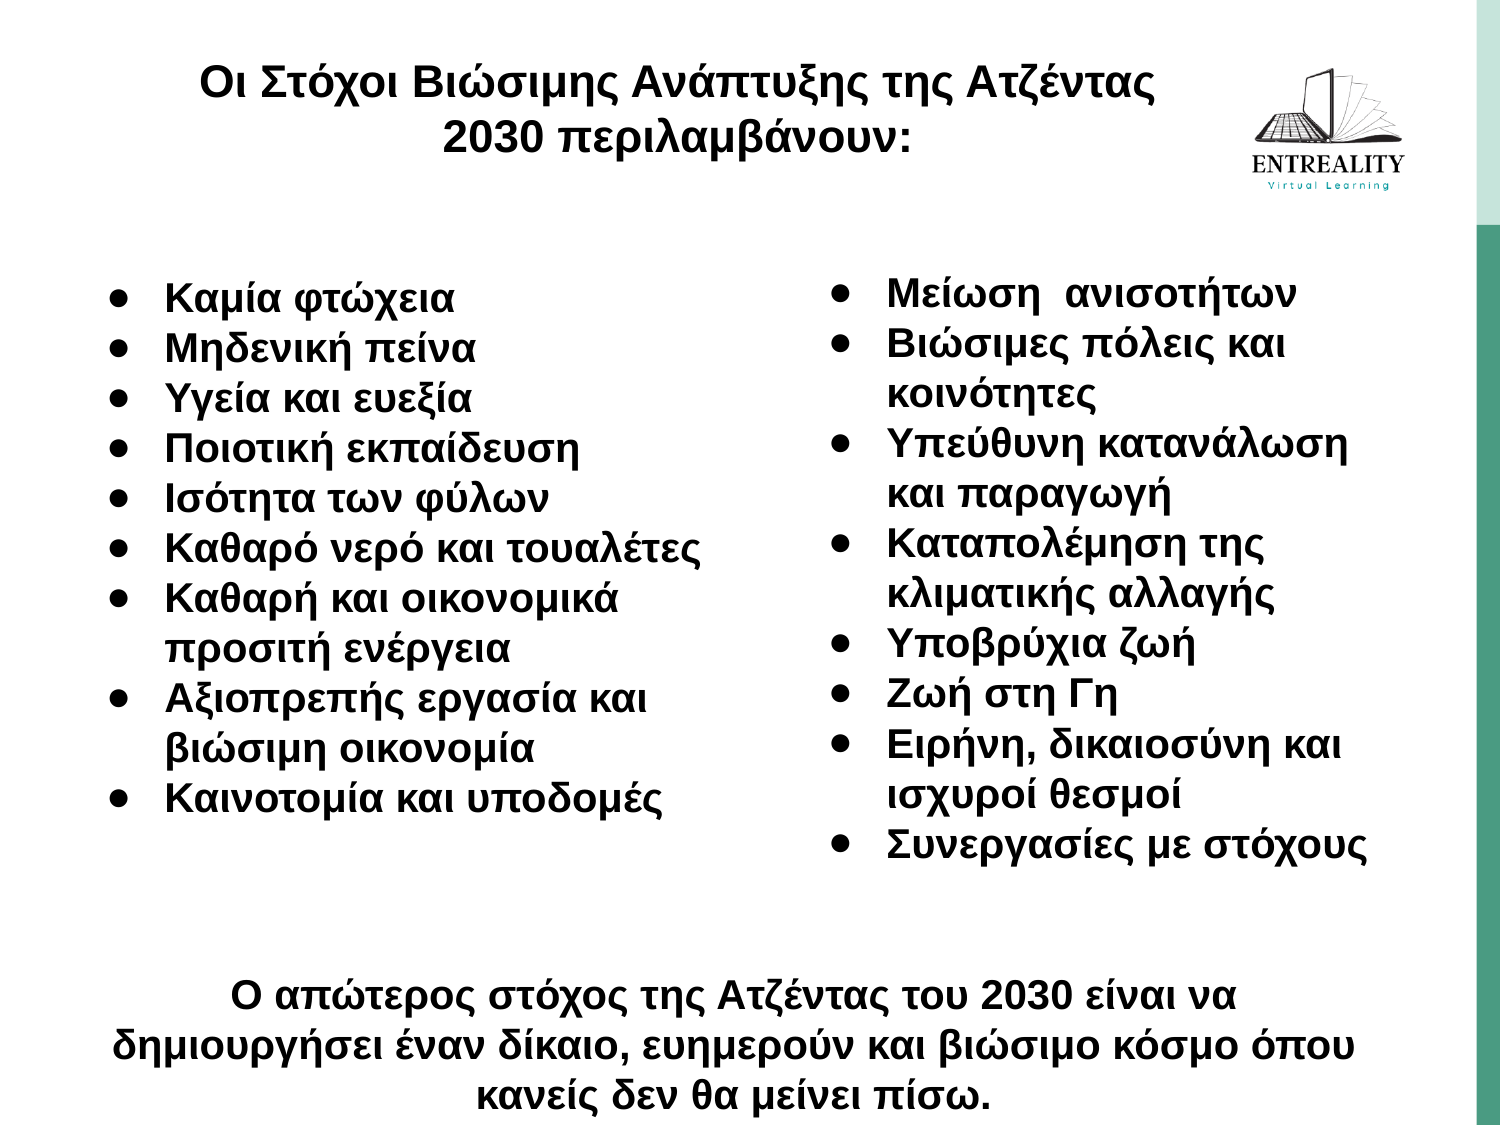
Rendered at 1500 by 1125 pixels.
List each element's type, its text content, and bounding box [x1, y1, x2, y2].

text_box Ο απώτερος στόχος της Ατζέντας του 2030 είναι να δημιουργήσει έναν δίκαιο, ευημερούν και βιώσιμο κόσμο όπου κανείς δεν θα μείνει πίσω. [82, 952, 1386, 1081]
text_box Καμία φτώχεια Μηδενική πείνα Υγεία και ευεξία Ποιοτική εκπαίδευση Ισότητα των φύλων Καθαρό νερό και τουαλέτες Καθαρή και οικονομικά προσιτή ενέργεια Αξιοπρεπής εργασία και βιώσιμη οικονομία Καινοτομία και υποδομές [74, 255, 729, 975]
text_box Μείωση ανισοτήτων Βιώσιμες πόλεις και κοινότητες Υπεύθυνη κατανάλωση και παραγωγή Καταπολέμηση της κλιματικής αλλαγής Υποβρύχια ζωή Ζωή στη Γη Ειρήνη, δικαιοσύνη και ισχυροί θεσμοί Συνεργασίες με στόχους [796, 251, 1435, 941]
picture [1198, 0, 1458, 259]
text_box Οι Στόχοι Βιώσιμης Ανάπτυξης της Ατζέντας 2030 περιλαμβάνουν: [176, 36, 1179, 154]
